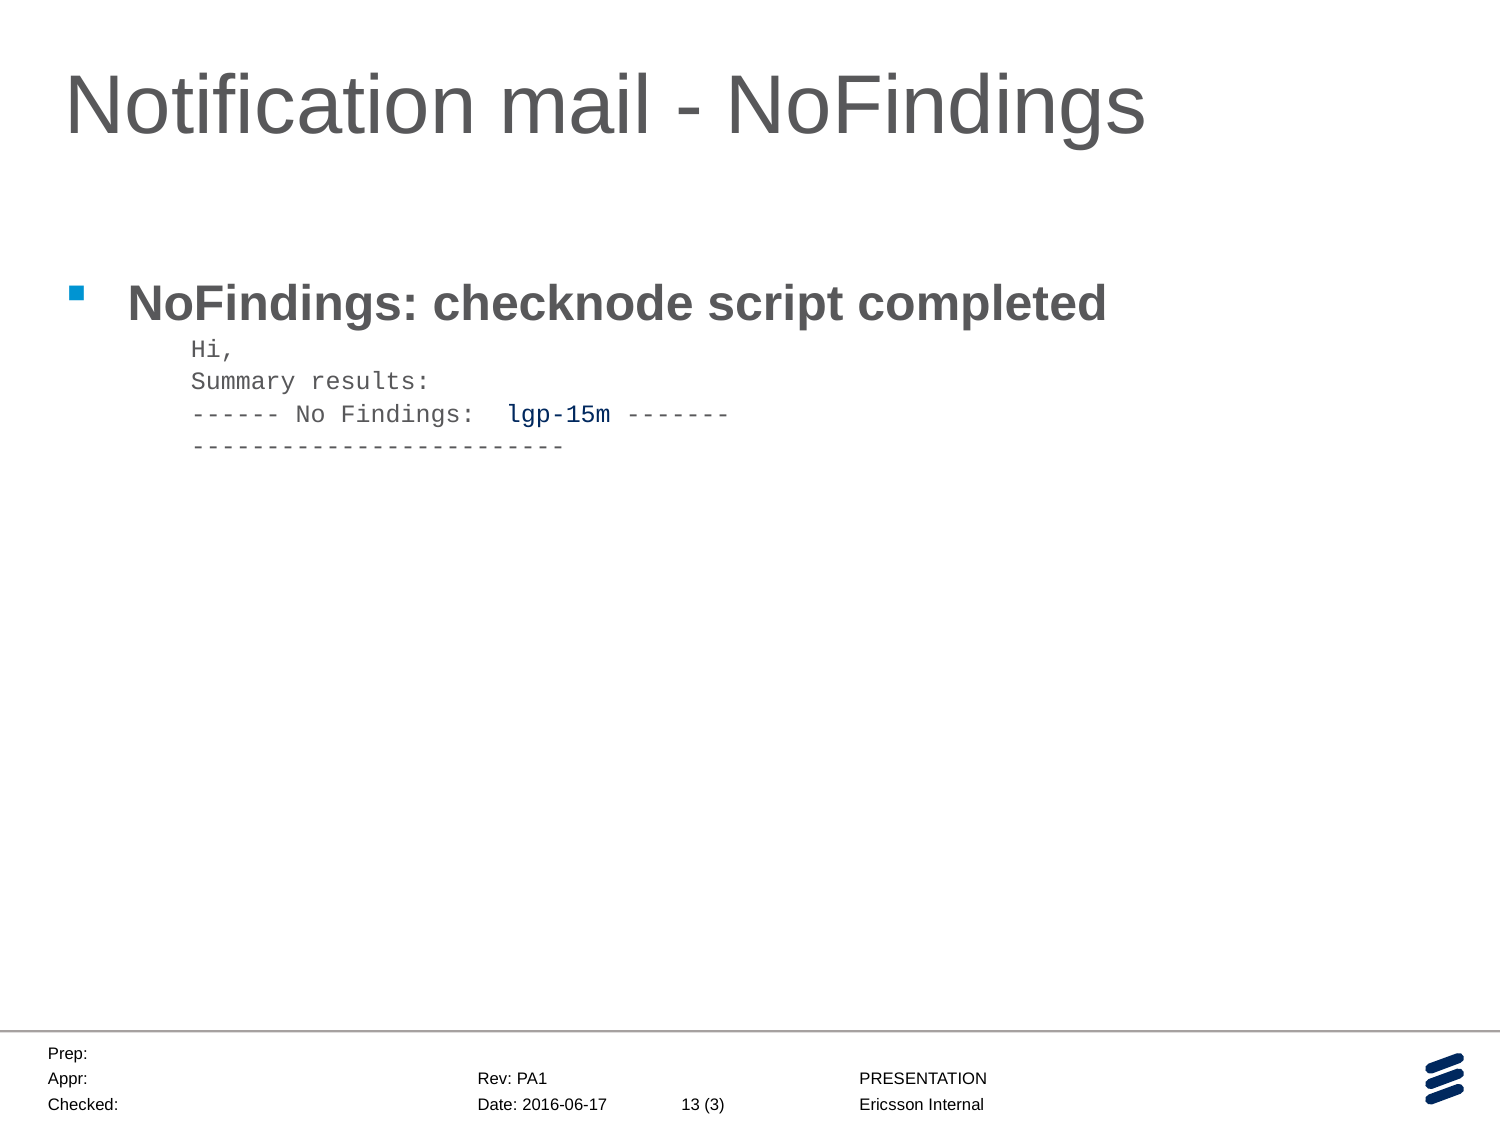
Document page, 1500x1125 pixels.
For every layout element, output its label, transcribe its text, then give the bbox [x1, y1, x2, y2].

list NoFindings: checknode script completed Hi, Summary results: ------ No Findings: lgp-15m ------- ------------------------- [49, 262, 1374, 1013]
title Notification mail - NoFindings [49, 49, 1375, 241]
